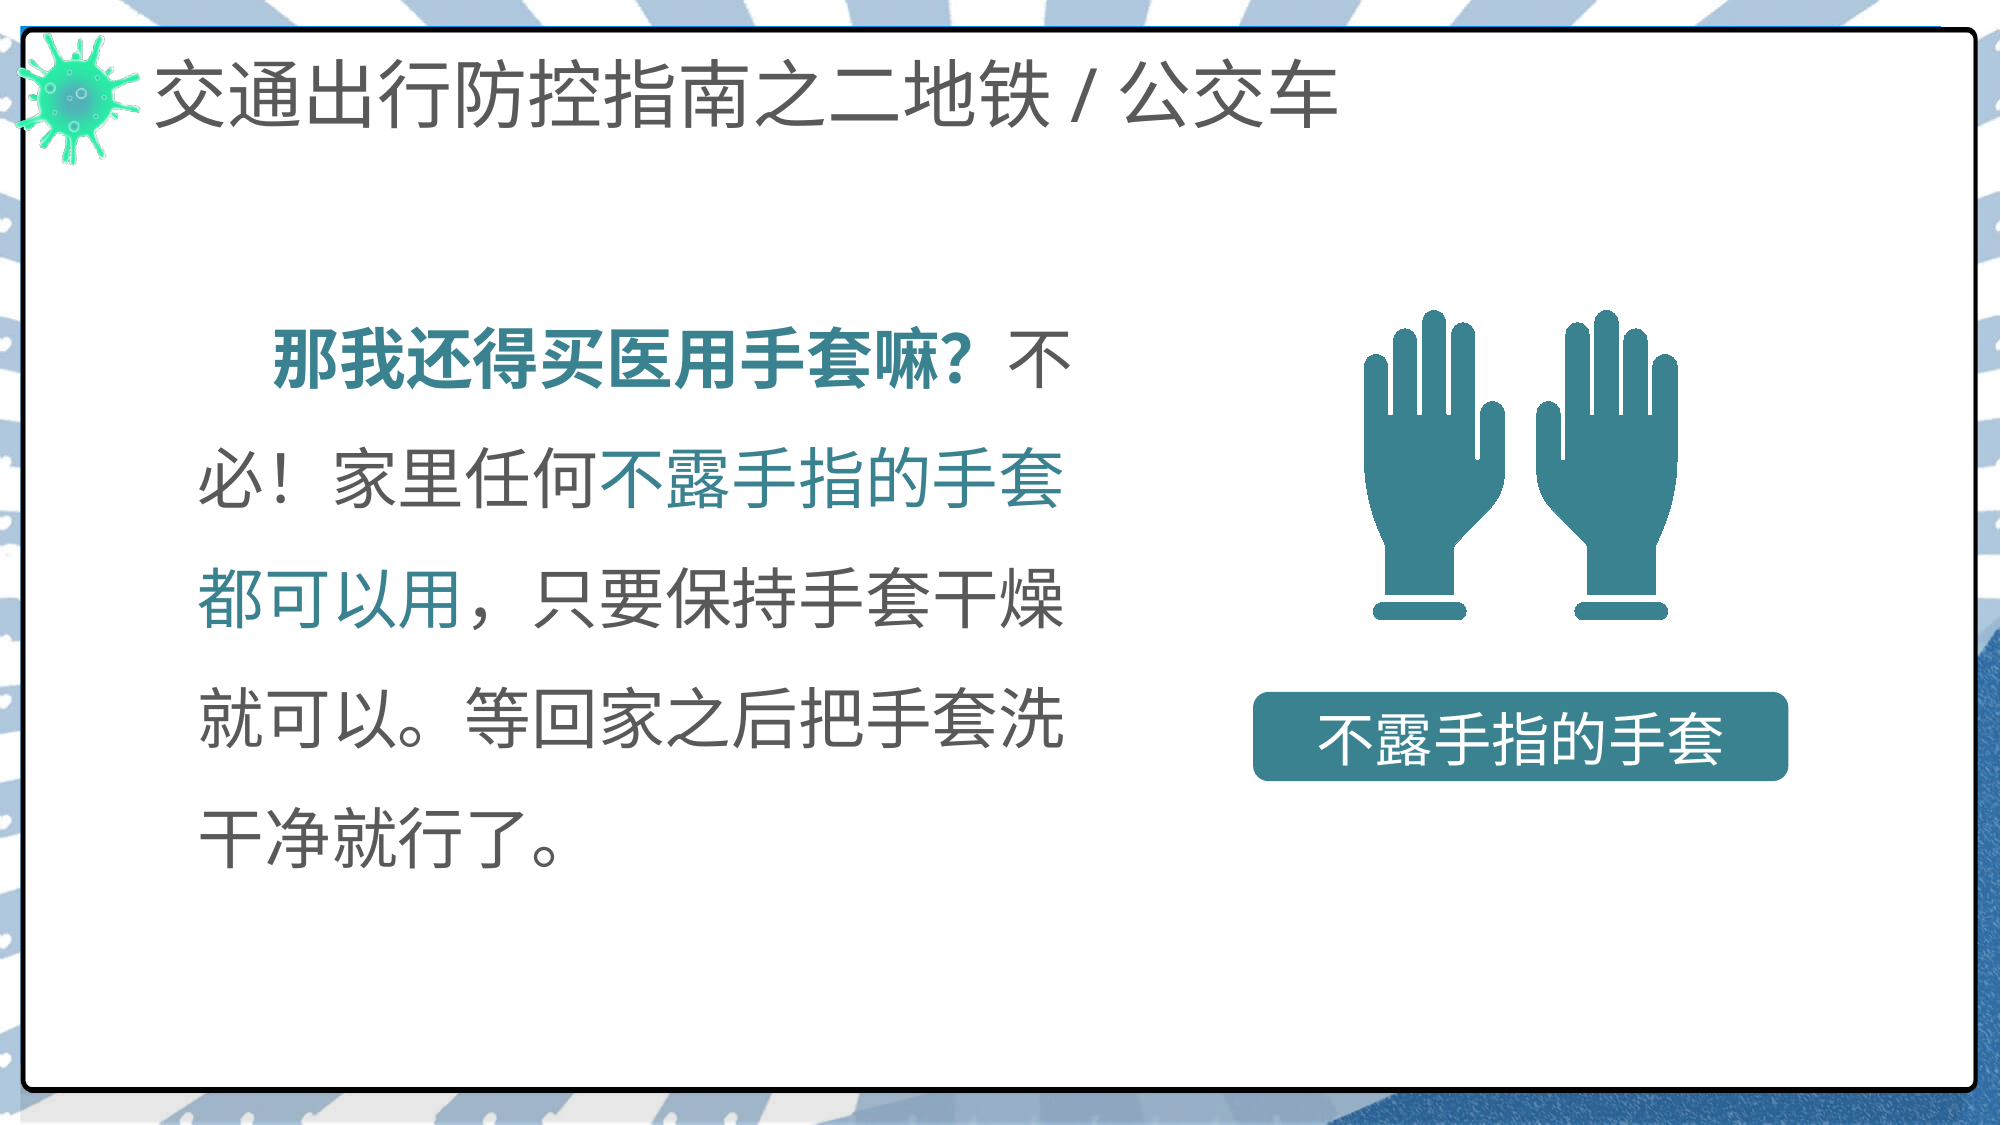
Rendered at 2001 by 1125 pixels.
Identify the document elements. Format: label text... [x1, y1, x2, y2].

text_box [1364, 310, 1505, 595]
text_box [1373, 602, 1467, 620]
text_box 那我还得买医用手套嘛？不必！家里任何不露手指的手套都可以用，只要保持手套干燥就可以。等回家之后把手套洗干净就行了。 [182, 270, 1094, 885]
text_box [1574, 602, 1668, 620]
text_box 不露手指的手套 [1239, 702, 1803, 774]
text_box [1536, 310, 1678, 595]
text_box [0, 19, 1652, 168]
picture [0, 0, 2000, 1125]
text_box [1255, 774, 1786, 782]
text_box [1254, 691, 1788, 702]
